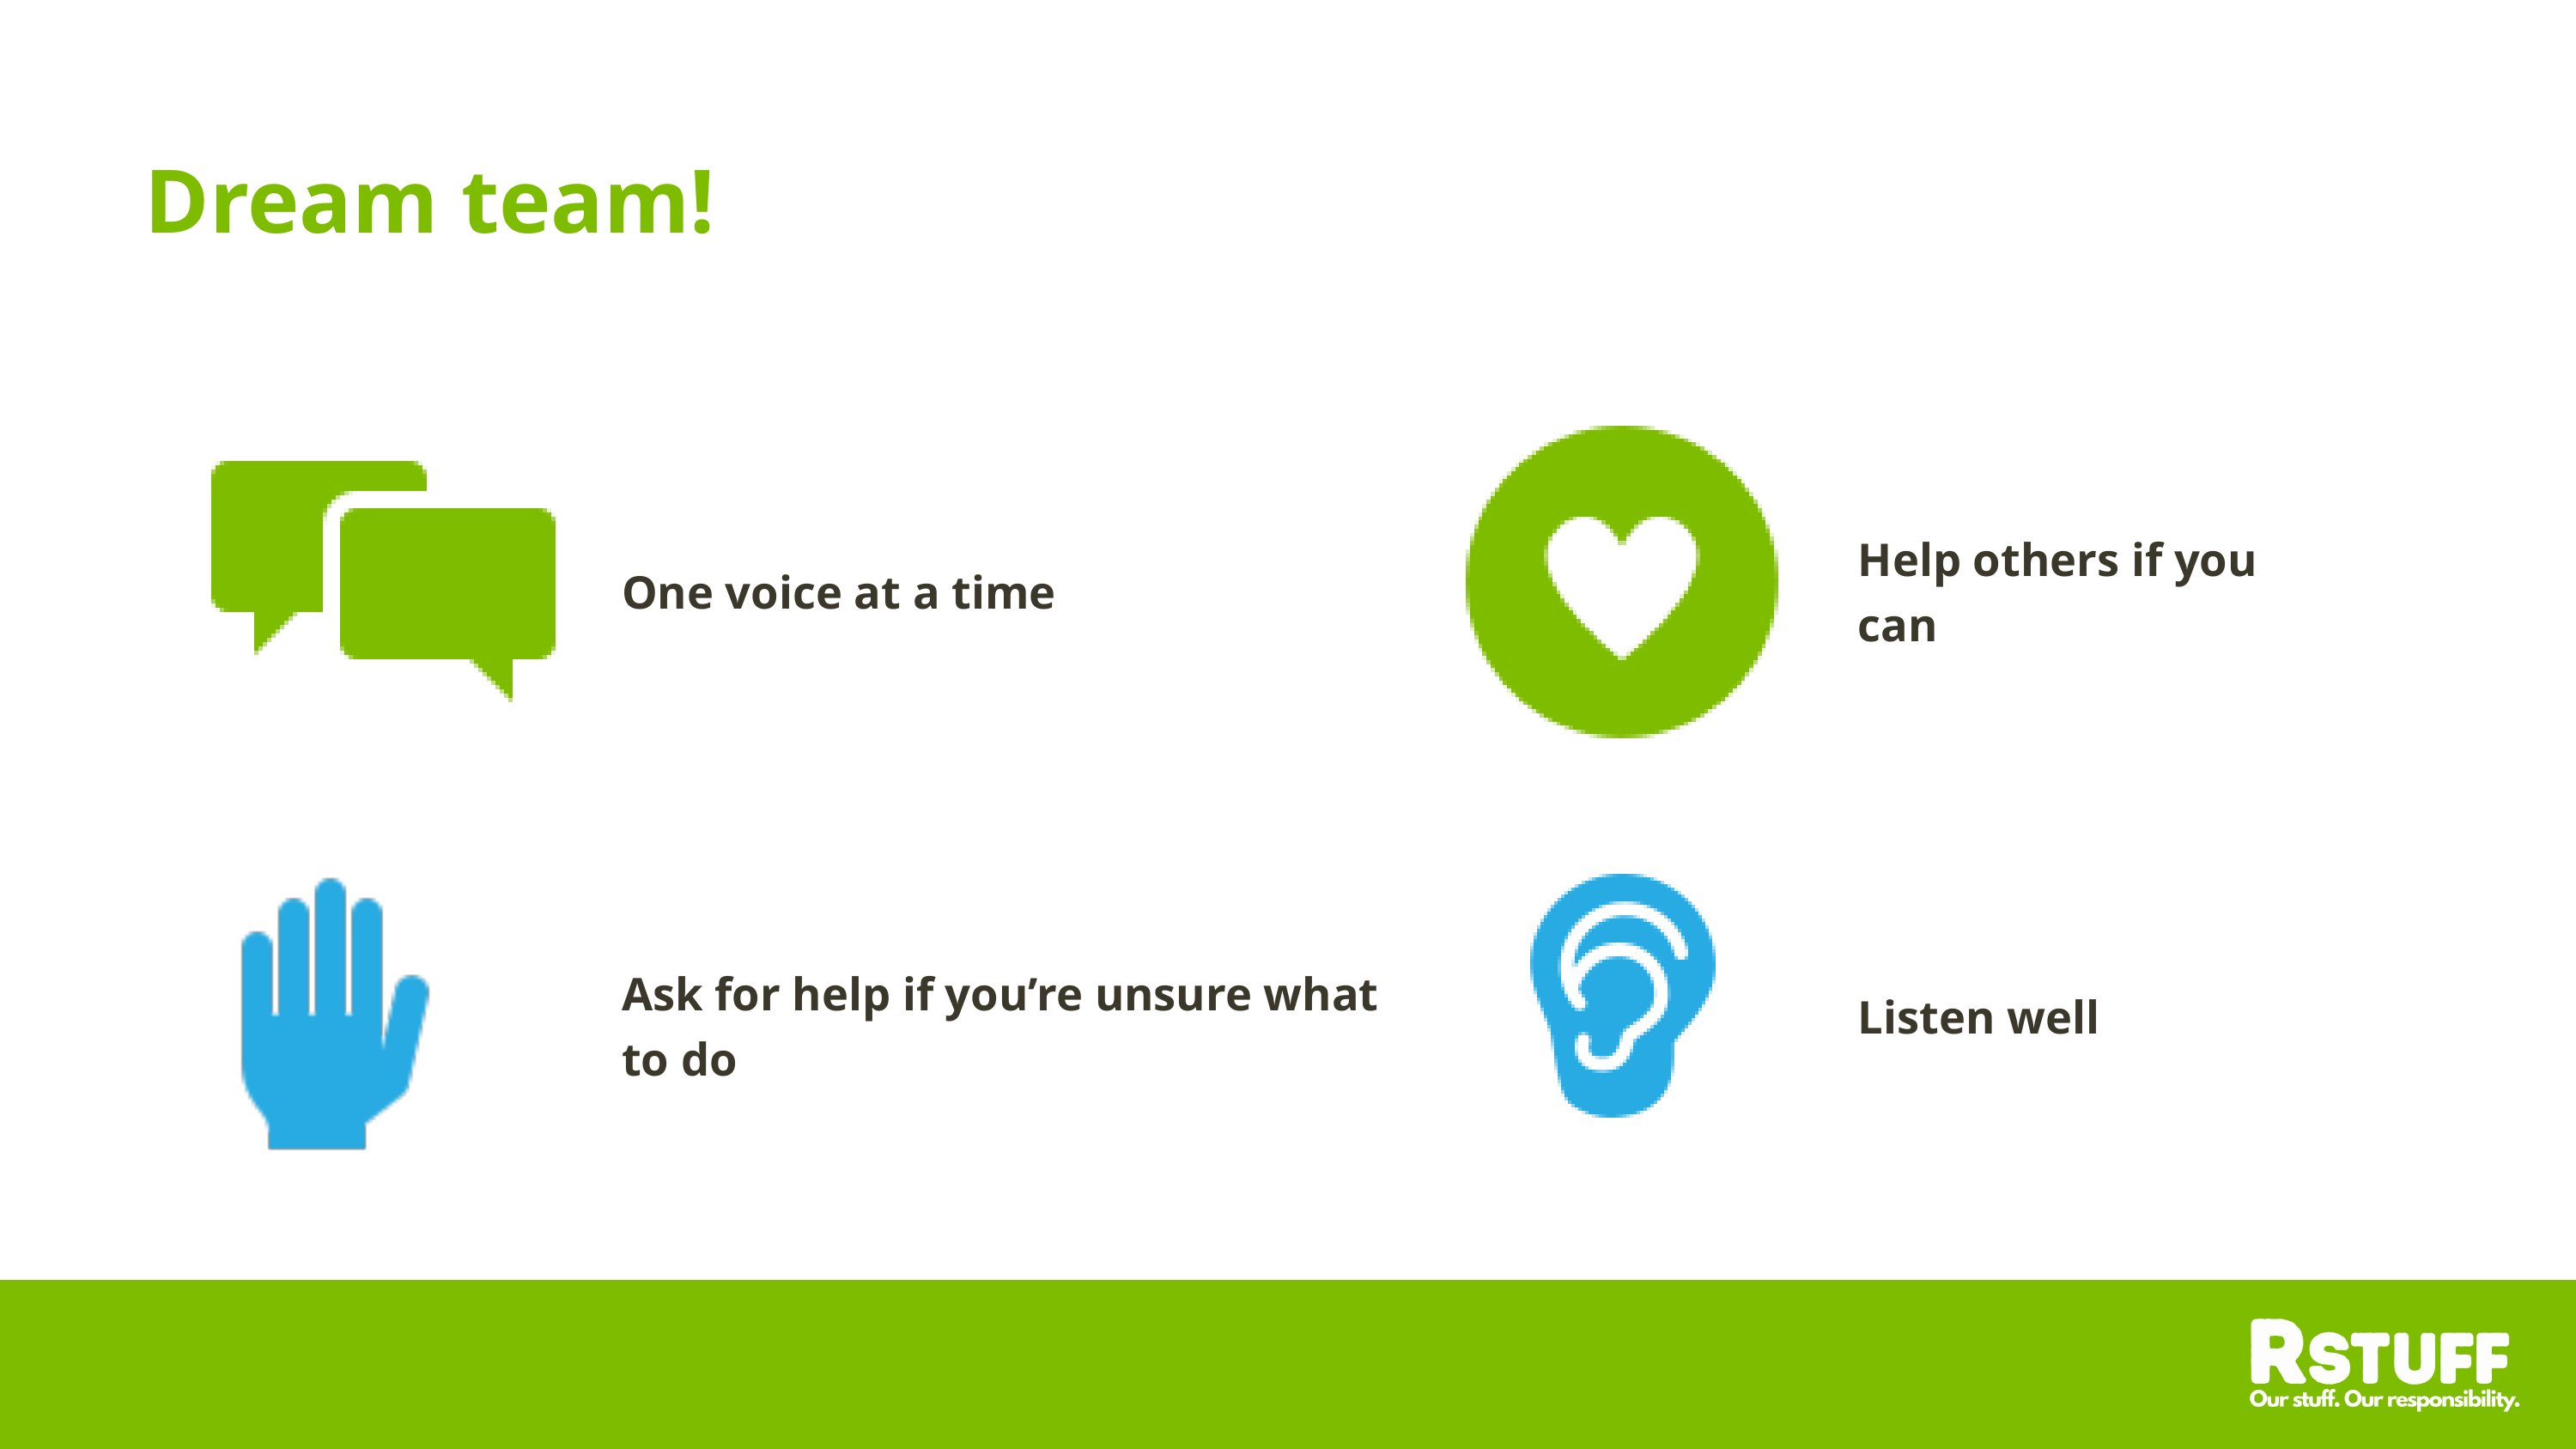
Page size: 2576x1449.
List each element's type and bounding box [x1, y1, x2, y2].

text_box [144, 53, 2367, 335]
text_box [1857, 471, 2309, 693]
text_box [1458, 829, 1788, 1159]
text_box [1425, 385, 1820, 779]
text_box [0, 1279, 2576, 1449]
text_box [177, 857, 497, 1177]
text_box [1857, 906, 2309, 1128]
text_box [621, 471, 1388, 693]
text_box [177, 375, 591, 789]
text_box [621, 906, 1388, 1128]
